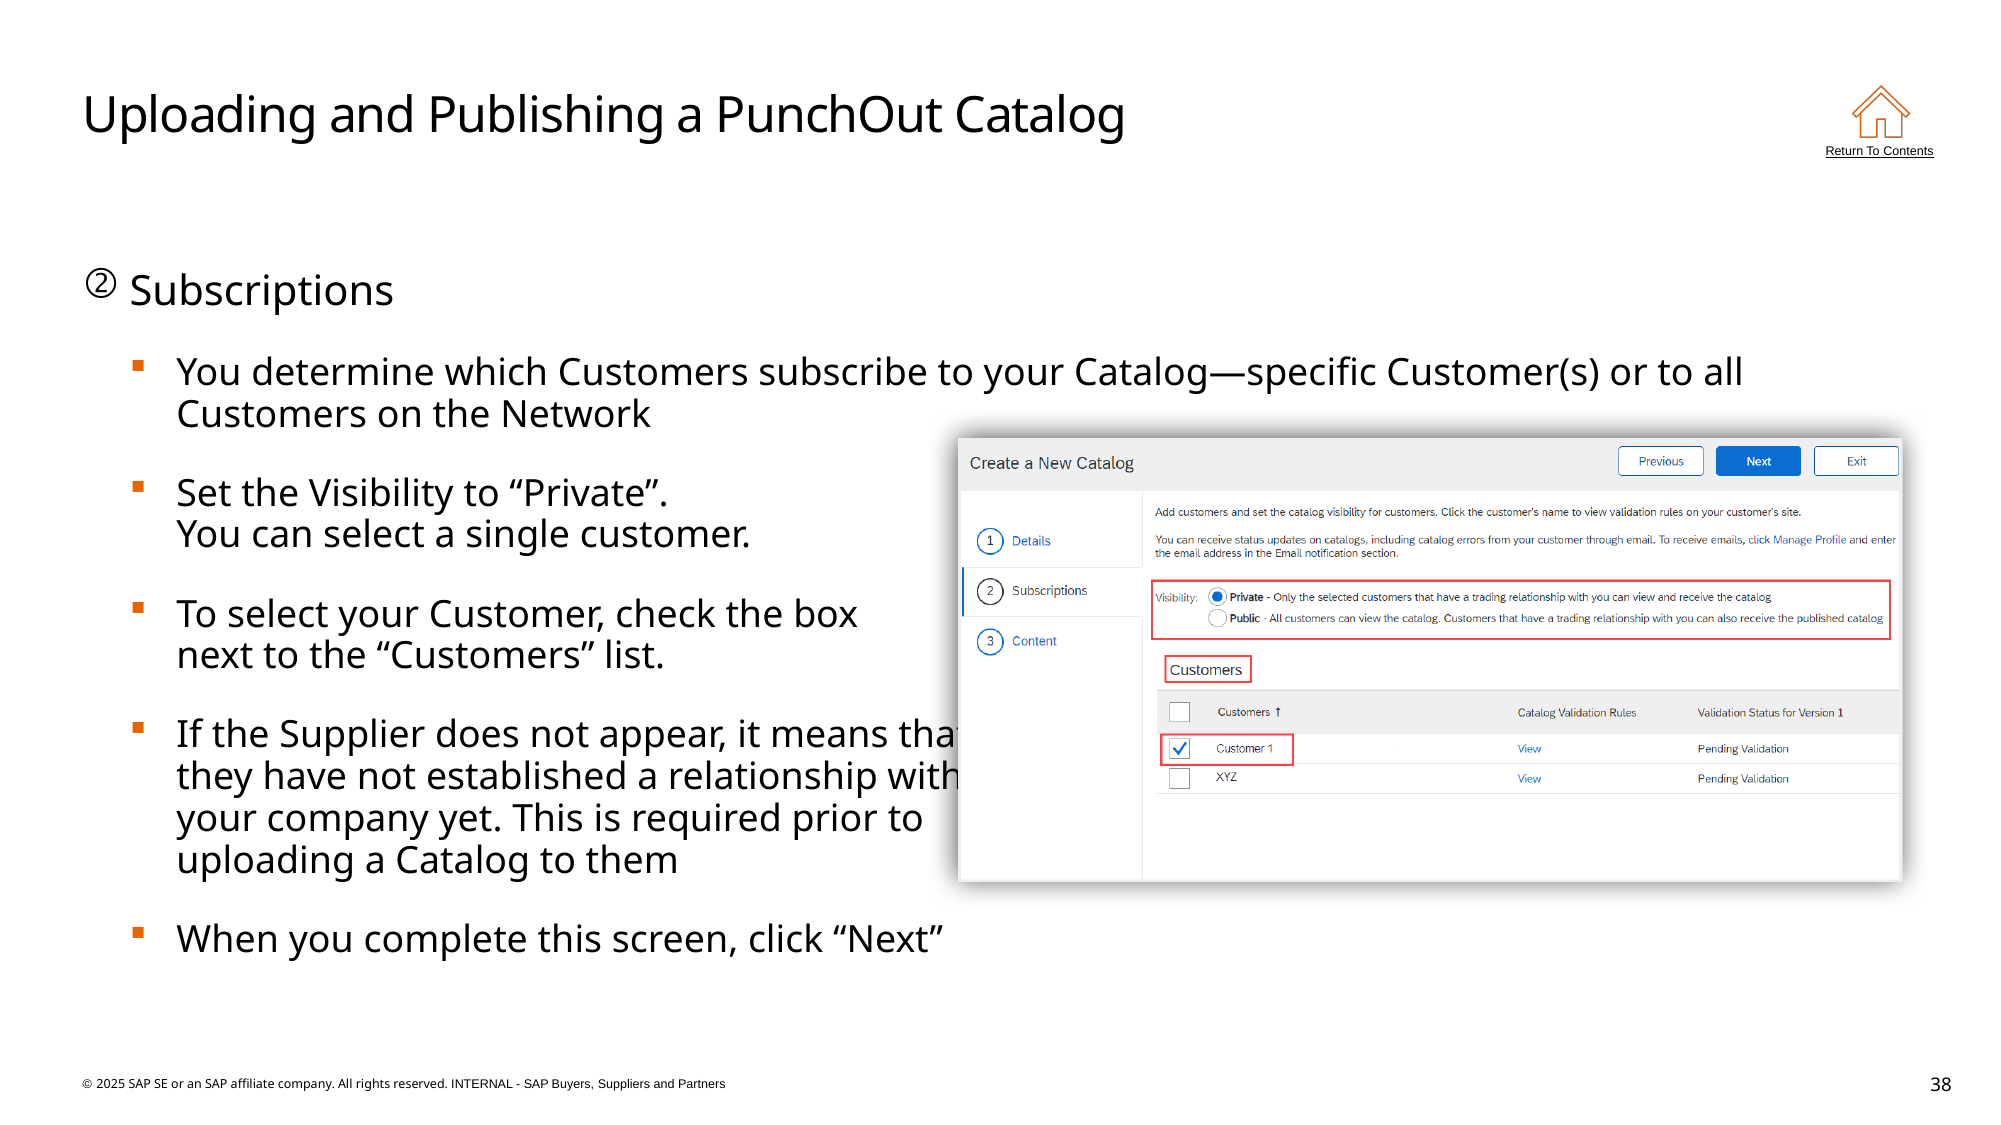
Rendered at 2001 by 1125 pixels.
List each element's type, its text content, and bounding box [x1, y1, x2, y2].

list Subscriptions You determine which Customers subscribe to your Catalog—specific Customer(s) or to all Customers on the Network Set the Visibility to “Private”. You can select a single customer. To select your Customer, check the box next to the “Customers” list. If the Supplier does not appear, it means that they have not established a relationship with your company yet. This is required prior to uploading a Catalog to them When you complete this screen, click “Next” [82, 265, 1903, 1055]
picture [957, 437, 1903, 883]
picture [1847, 76, 1915, 145]
title Uploading and Publishing a PunchOut Catalog [82, 82, 1810, 144]
